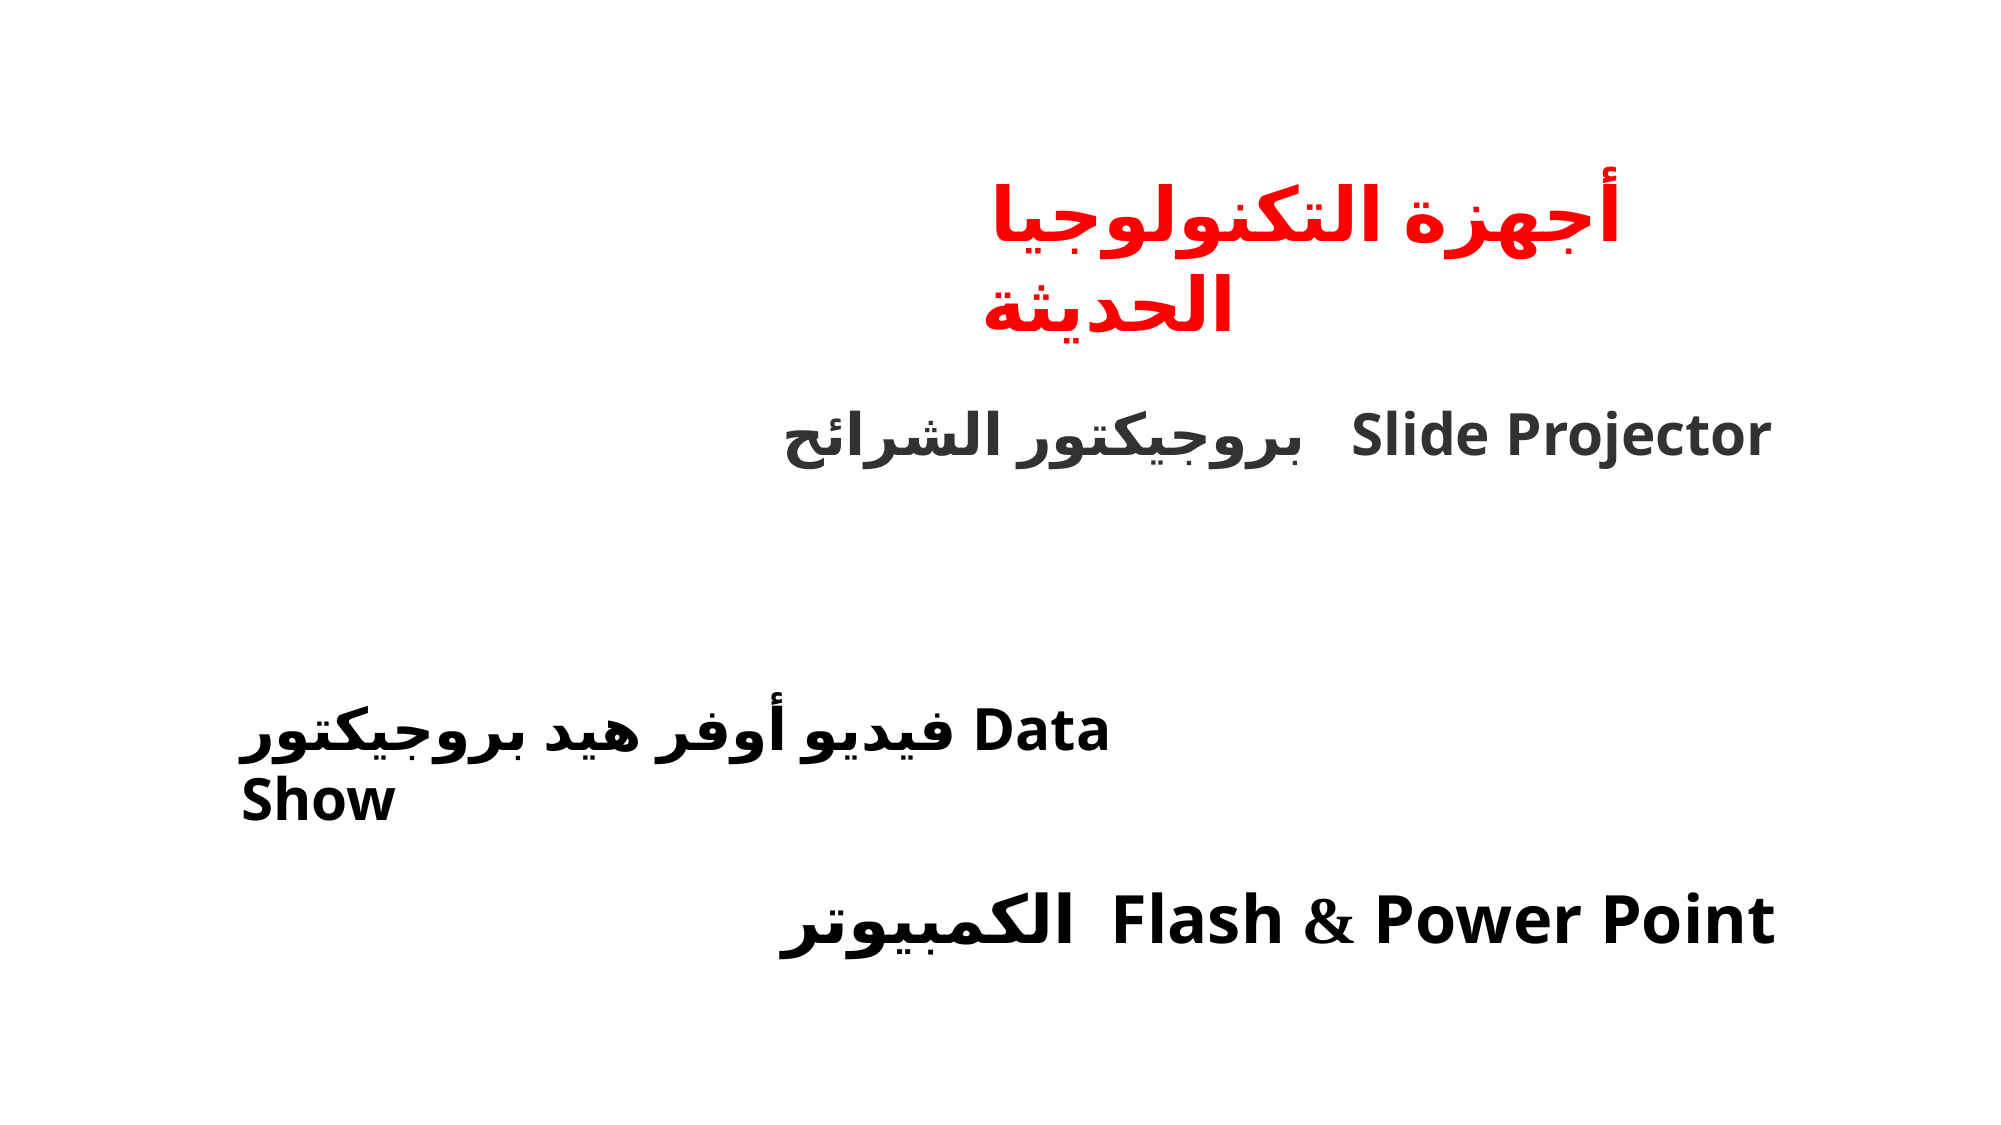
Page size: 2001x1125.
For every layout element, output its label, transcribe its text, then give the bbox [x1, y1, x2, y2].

text_box فيديو أوفر هيد بروجيكتور Data Show [226, 684, 1227, 840]
text_box بروجيكتور الشرائح Slide Projector [690, 389, 1803, 474]
text_box أجهزة التكنولوجيا الحديثة [966, 159, 1891, 355]
text_box الكمبيوتر Flash & Power Point [750, 869, 1944, 965]
